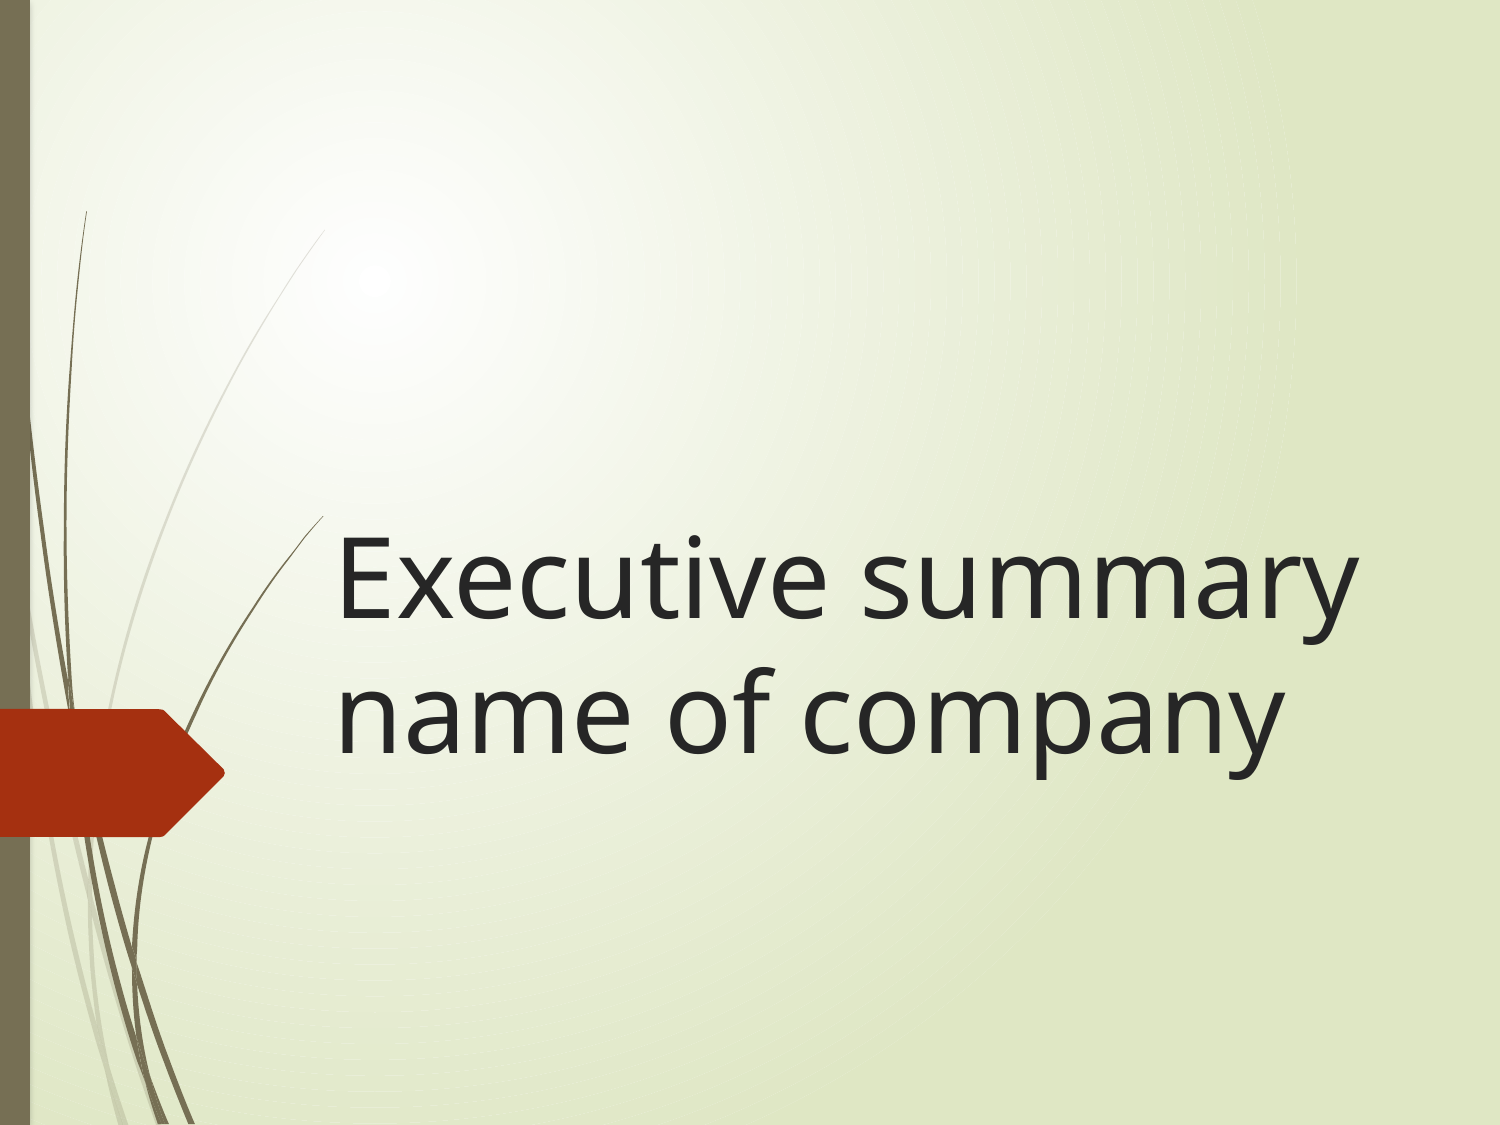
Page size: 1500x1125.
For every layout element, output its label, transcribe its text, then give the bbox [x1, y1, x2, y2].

title Executive summary name of company [318, 412, 1402, 784]
